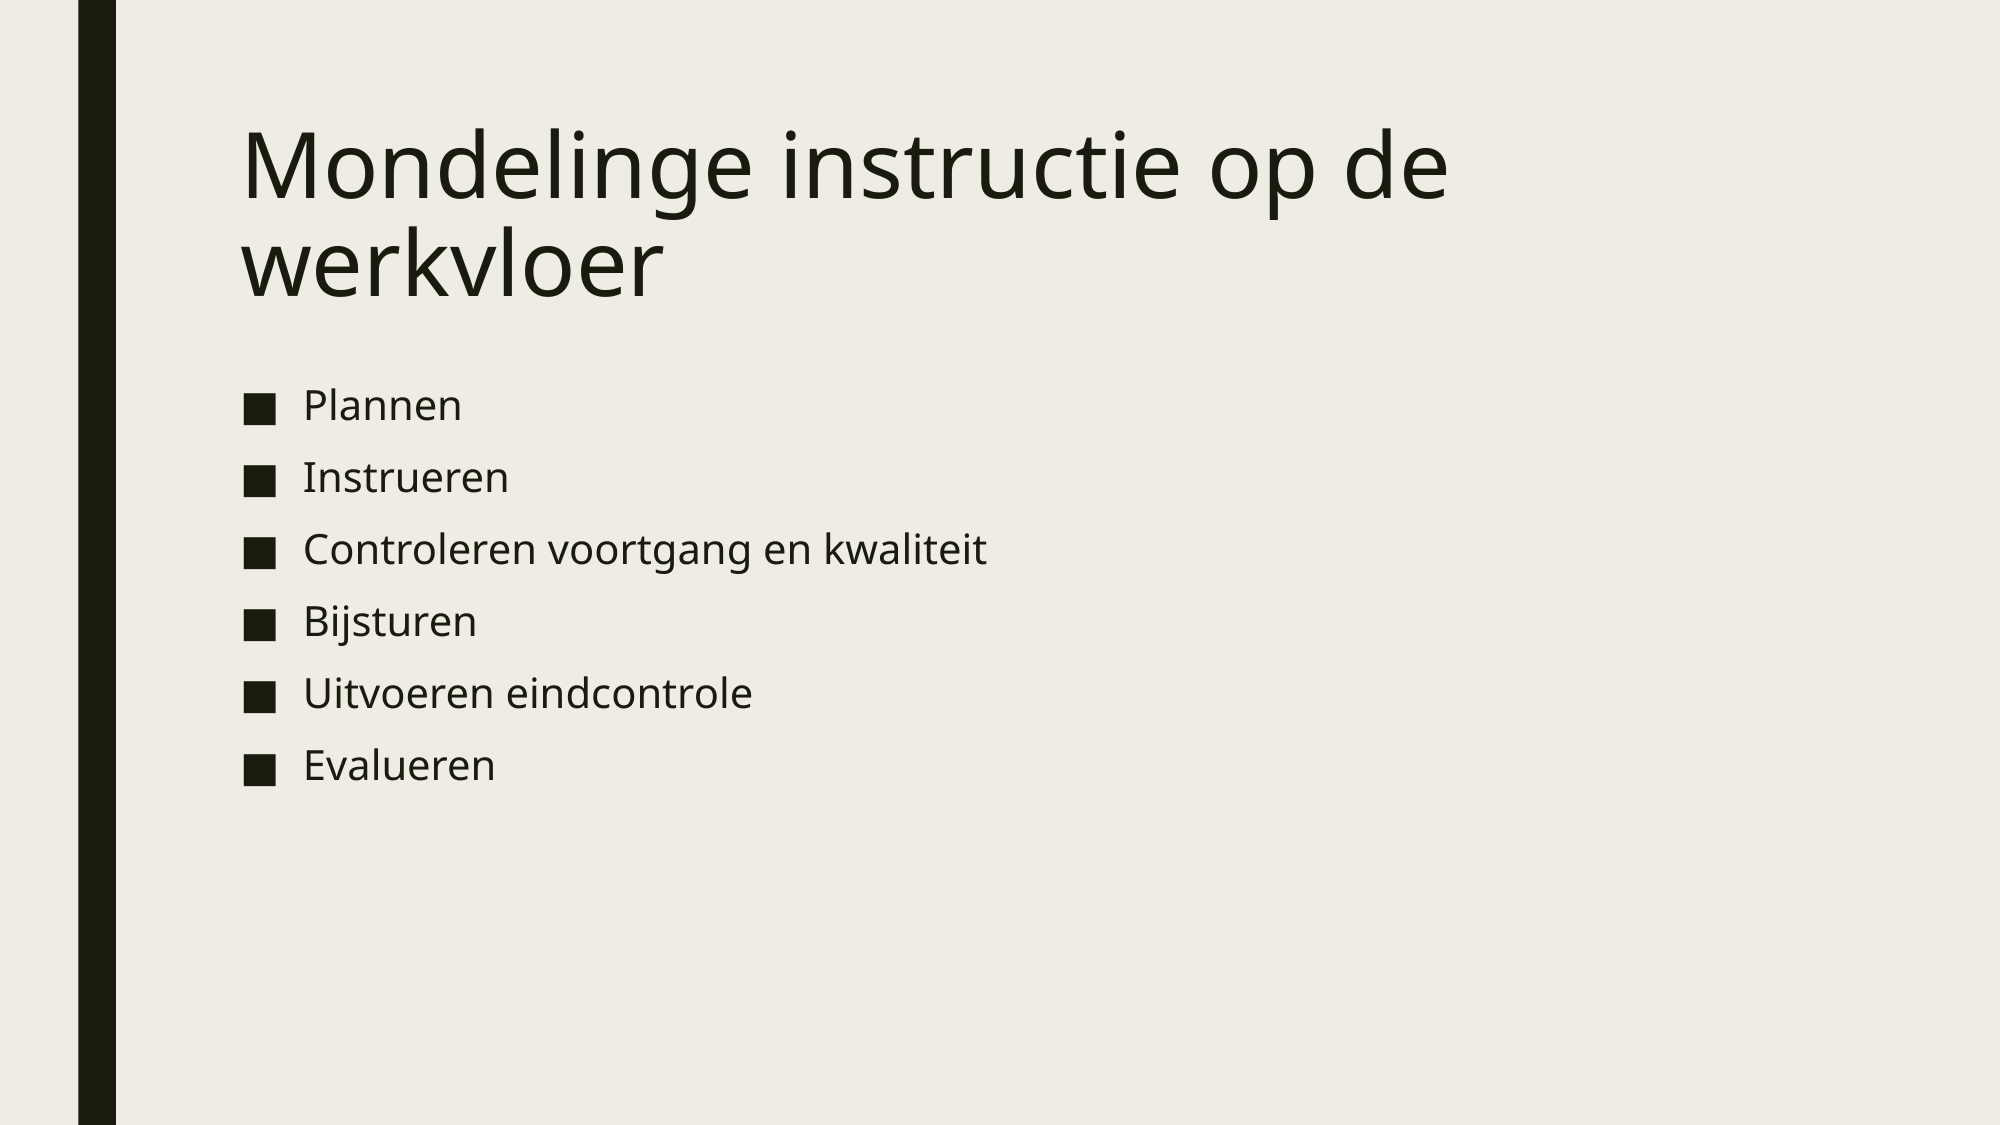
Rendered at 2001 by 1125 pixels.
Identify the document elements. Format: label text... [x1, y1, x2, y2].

title Mondelinge instructie op de werkvloer [225, 112, 1800, 357]
list Plannen Instrueren Controleren voortgang en kwaliteit Bijsturen Uitvoeren eindcontrole Evalueren [225, 375, 1800, 963]
